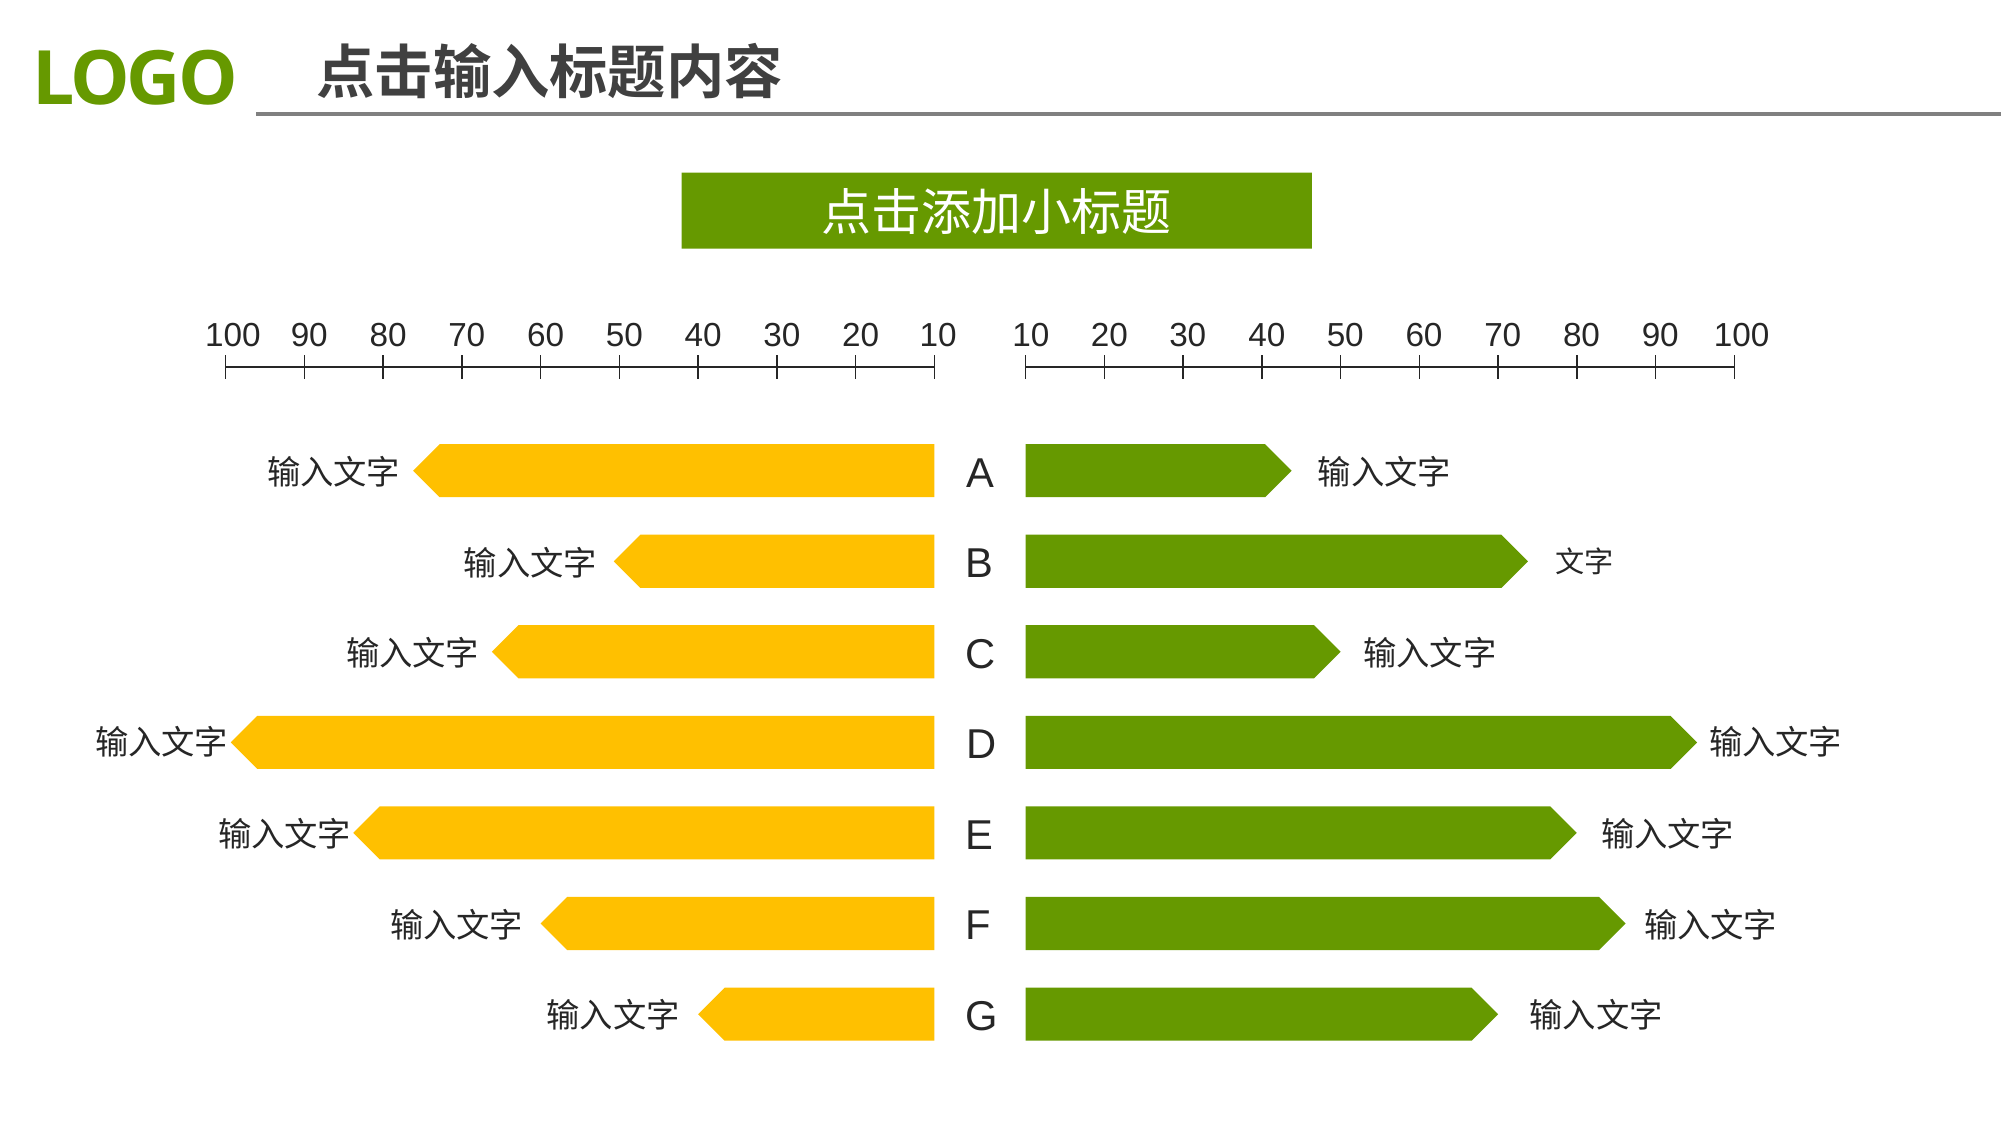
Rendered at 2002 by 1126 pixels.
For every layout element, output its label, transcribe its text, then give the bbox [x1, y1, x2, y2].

text_box [1023, 985, 1501, 1043]
text_box [1023, 441, 1294, 500]
text_box 20 [827, 306, 895, 353]
text_box 输入文字 [203, 805, 367, 861]
text_box 50 [591, 306, 658, 353]
text_box [1023, 713, 1694, 772]
text_box 70 [433, 306, 501, 353]
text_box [225, 354, 935, 380]
text_box [1023, 623, 1343, 681]
text_box 50 [1312, 306, 1379, 353]
text_box [1023, 804, 1579, 862]
text_box 70 [1469, 306, 1537, 353]
text_box [243, 713, 937, 772]
text_box A [951, 437, 1009, 503]
text_box [612, 532, 937, 590]
text_box 60 [1390, 306, 1458, 353]
text_box 输入文字 [1694, 713, 1858, 769]
text_box 点击输入标题内容 [279, 27, 820, 113]
text_box 20 [1075, 306, 1143, 353]
text_box 30 [1154, 306, 1222, 353]
text_box [696, 985, 937, 1043]
text_box 10 [904, 306, 972, 361]
text_box C [950, 619, 1011, 684]
text_box 输入文字 [531, 986, 695, 1042]
text_box 输入文字 [1586, 805, 1749, 861]
text_box 90 [276, 306, 343, 353]
text_box 点击添加小标题 [680, 171, 1314, 251]
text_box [1025, 354, 1735, 380]
text_box [367, 804, 937, 862]
text_box [539, 894, 937, 953]
text_box G [950, 981, 1013, 1047]
text_box [1023, 894, 1628, 953]
text_box [1023, 532, 1531, 590]
text_box 80 [1548, 306, 1616, 353]
text_box 输入文字 [1629, 896, 1793, 952]
text_box 输入文字 [252, 443, 416, 499]
text_box 80 [354, 306, 422, 353]
text_box 输入文字 [80, 713, 243, 769]
text_box 文字 [1540, 536, 1630, 586]
text_box [416, 441, 937, 500]
text_box 90 [1627, 306, 1694, 353]
text_box 30 [748, 306, 816, 353]
text_box 100 [1699, 306, 1785, 361]
text_box D [951, 709, 1012, 775]
text_box 输入文字 [375, 896, 539, 952]
text_box 40 [1233, 306, 1301, 353]
text_box 输入文字 [1514, 986, 1678, 1042]
text_box 输入文字 [331, 624, 495, 680]
text_box 100 [190, 306, 276, 361]
text_box 输入文字 [1348, 624, 1512, 680]
text_box F [950, 890, 1006, 956]
text_box [495, 623, 937, 681]
text_box 输入文字 [449, 534, 612, 589]
text_box 60 [512, 306, 580, 353]
text_box E [950, 800, 1008, 865]
text_box 40 [669, 306, 737, 353]
text_box 输入文字 [1302, 443, 1466, 499]
text_box 10 [997, 306, 1065, 361]
text_box B [950, 528, 1008, 594]
